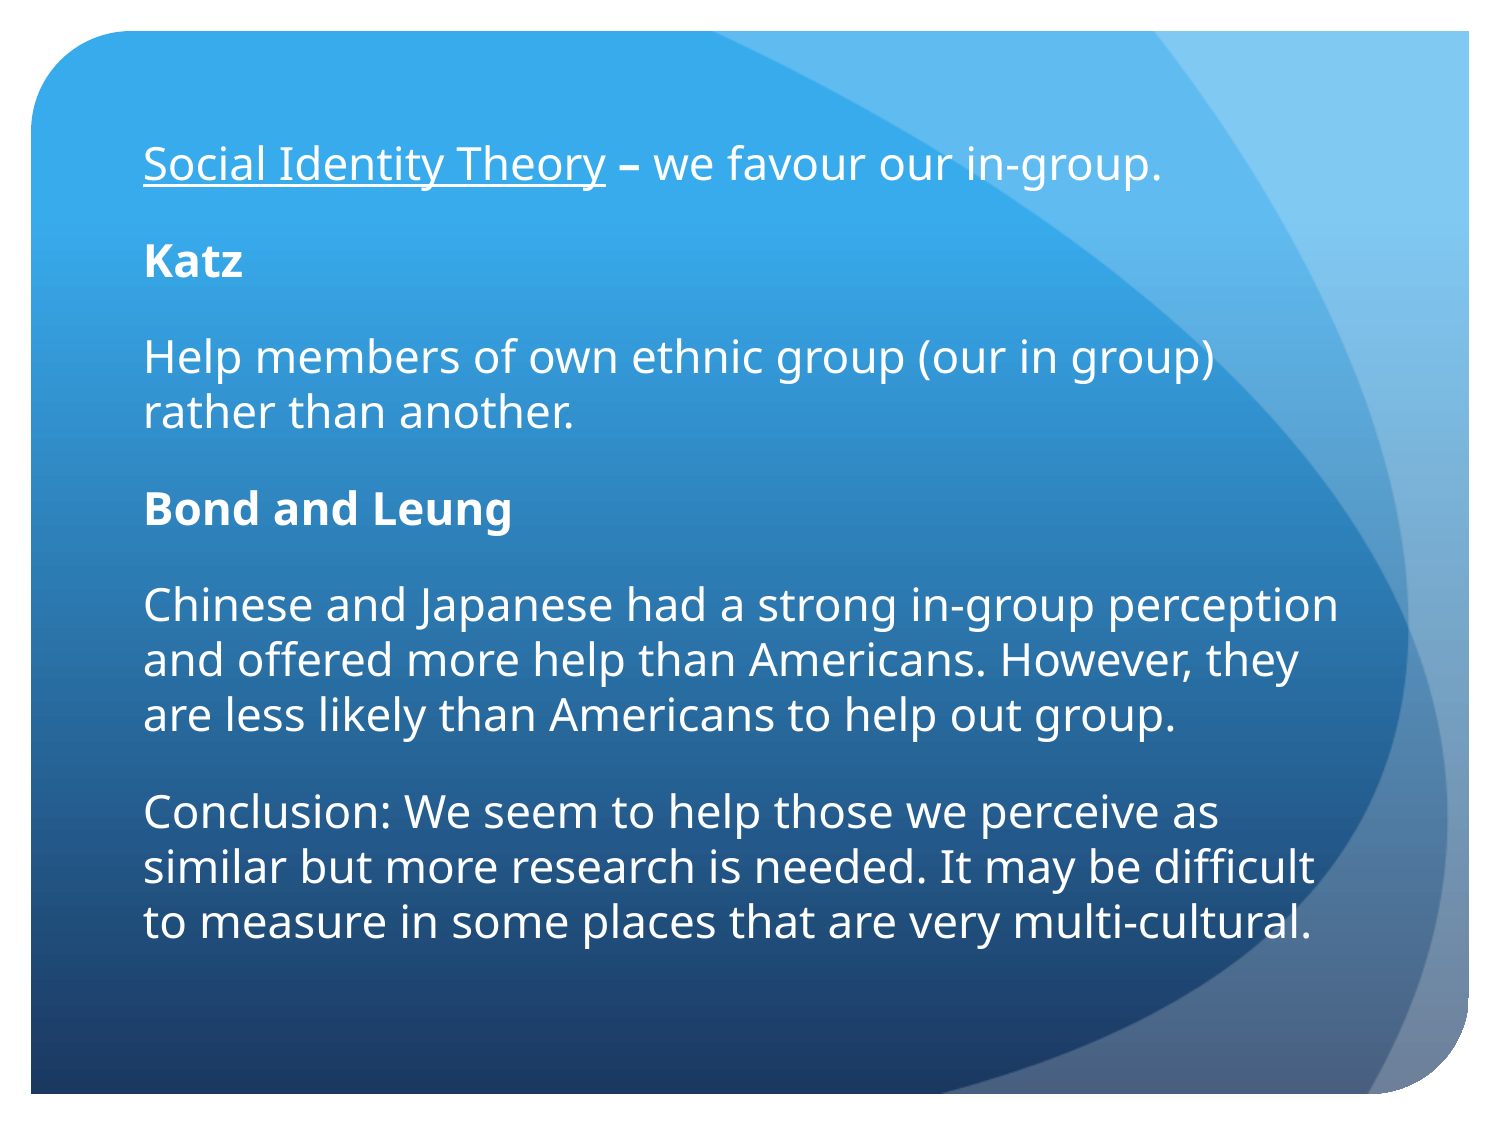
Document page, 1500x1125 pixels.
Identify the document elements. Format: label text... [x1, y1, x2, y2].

list Social Identity Theory – we favour our in-group. Katz Help members of own ethnic group (our in group) rather than another. Bond and Leung Chinese and Japanese had a strong in-group perception and offered more help than Americans. However, they are less likely than Americans to help out group. Conclusion: We seem to help those we perceive as similar but more research is needed. It may be difficult to measure in some places that are very multi-cultural. [127, 127, 1372, 991]
picture [24, 30, 1473, 1094]
